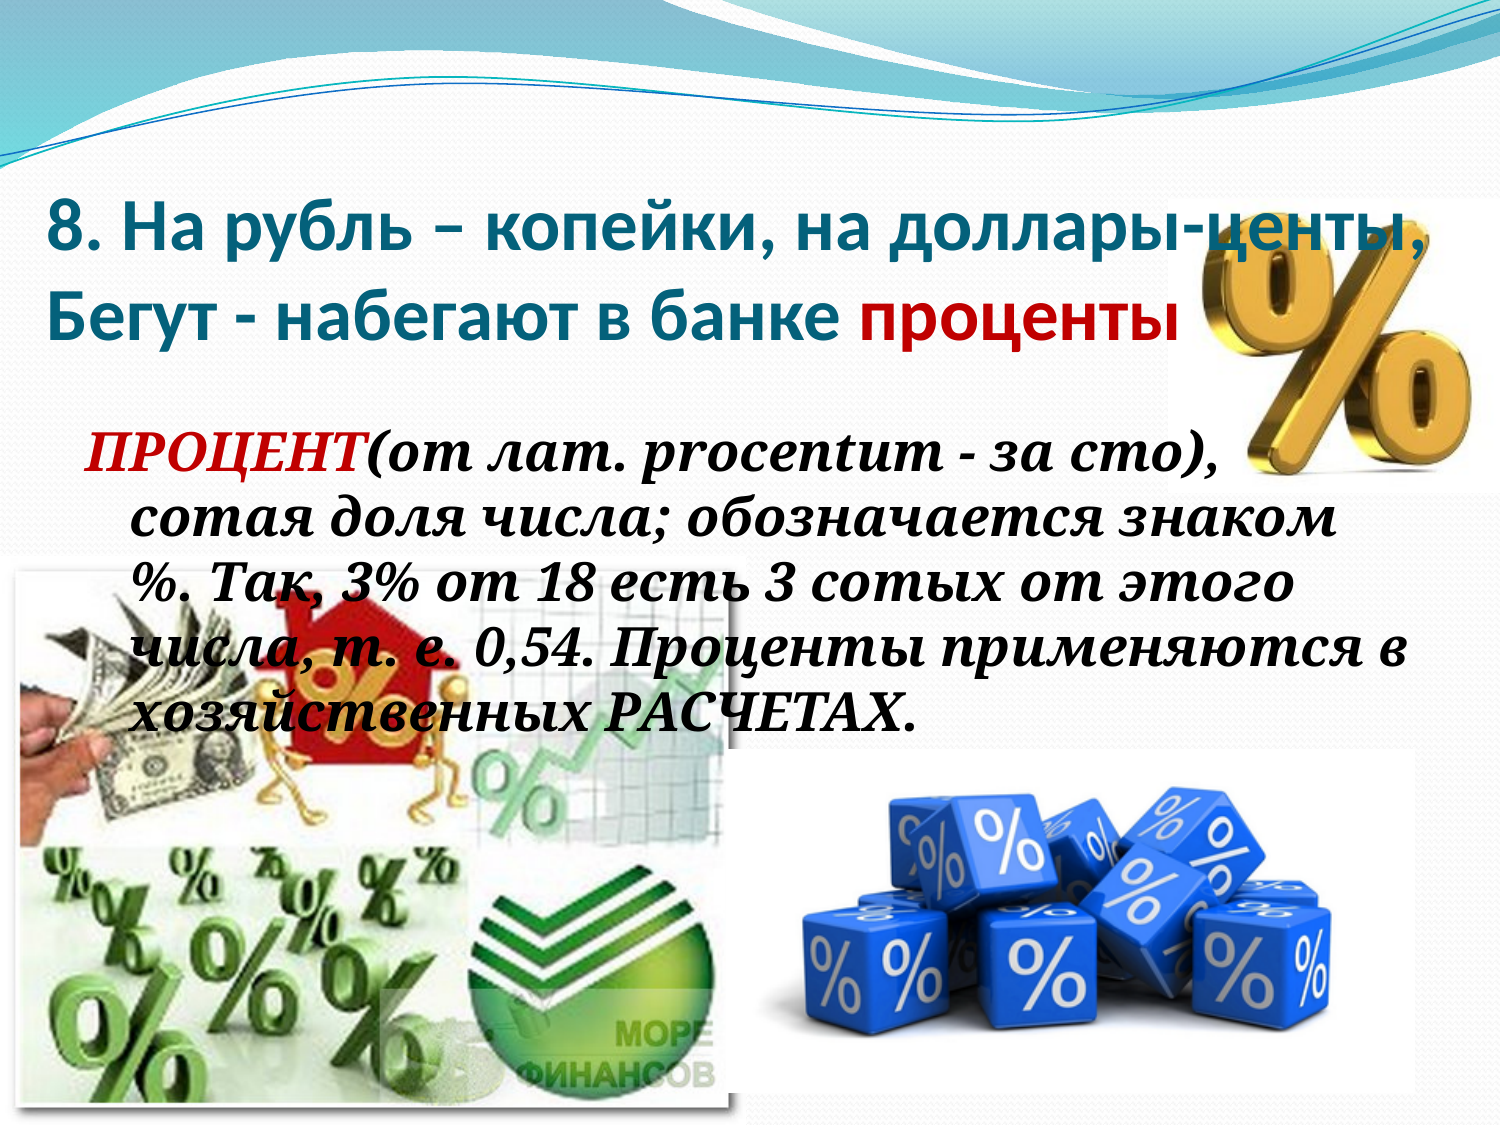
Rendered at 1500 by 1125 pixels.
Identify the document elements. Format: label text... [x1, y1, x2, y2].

picture [0, 555, 1415, 1125]
picture [1168, 198, 1500, 494]
list ПРОЦЕНТ(от лат. procentum - за сто), сотая доля числа; обозначается знаком %. Так, 3% от 18 есть 3 сотых от этого числа, т. е. 0,54. Проценты применяются в хозяйственных РАСЧЕТАХ. [70, 409, 1426, 1038]
title 8. На рубль – копейки, на доллары-центы, Бегут - набегают в банке проценты [46, 281, 1161, 481]
